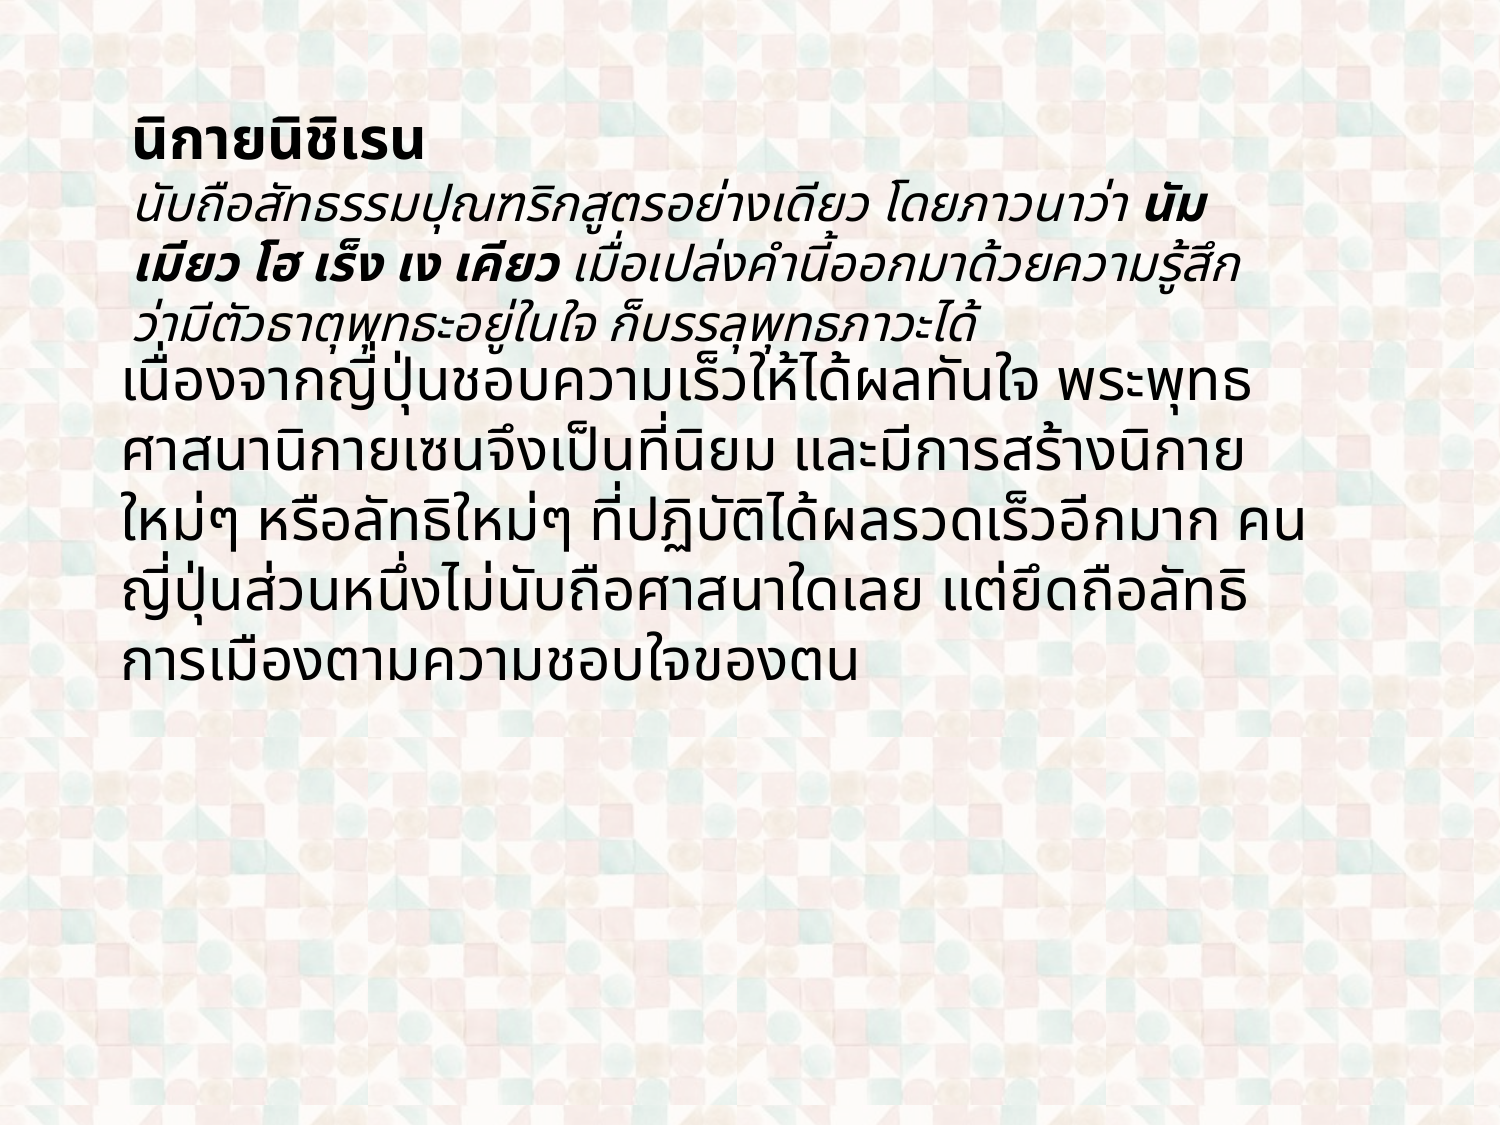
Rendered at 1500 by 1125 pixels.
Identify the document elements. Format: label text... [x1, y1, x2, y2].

text_box เนื่องจากญี่ปุ่นชอบความเร็วให้ได้ผลทันใจ พระพุทธศาสนานิกายเซนจึงเป็นที่นิยม และมีการสร้างนิกายใหม่ๆ หรือลัทธิใหม่ๆ ที่ปฏิบัติได้ผลรวดเร็วอีกมาก คนญี่ปุ่นส่วนหนึ่งไม่นับถือศาสนาใดเลย แต่ยึดถือลัทธิการเมืองตามความชอบใจของตน [105, 334, 1372, 700]
text_box นิกายนิชิเรน นับถือสัทธรรมปุณฑริกสูตรอย่างเดียว โดยภาวนาว่า นัม เมียว โฮ เร็ง เง เคียว เมื่อเปล่งคำนี้ออกมาด้วยความรู้สึกว่ามีตัวธาตุพุทธะอยู่ในใจ ก็บรรลุพุทธภาวะได้ [117, 93, 1289, 334]
